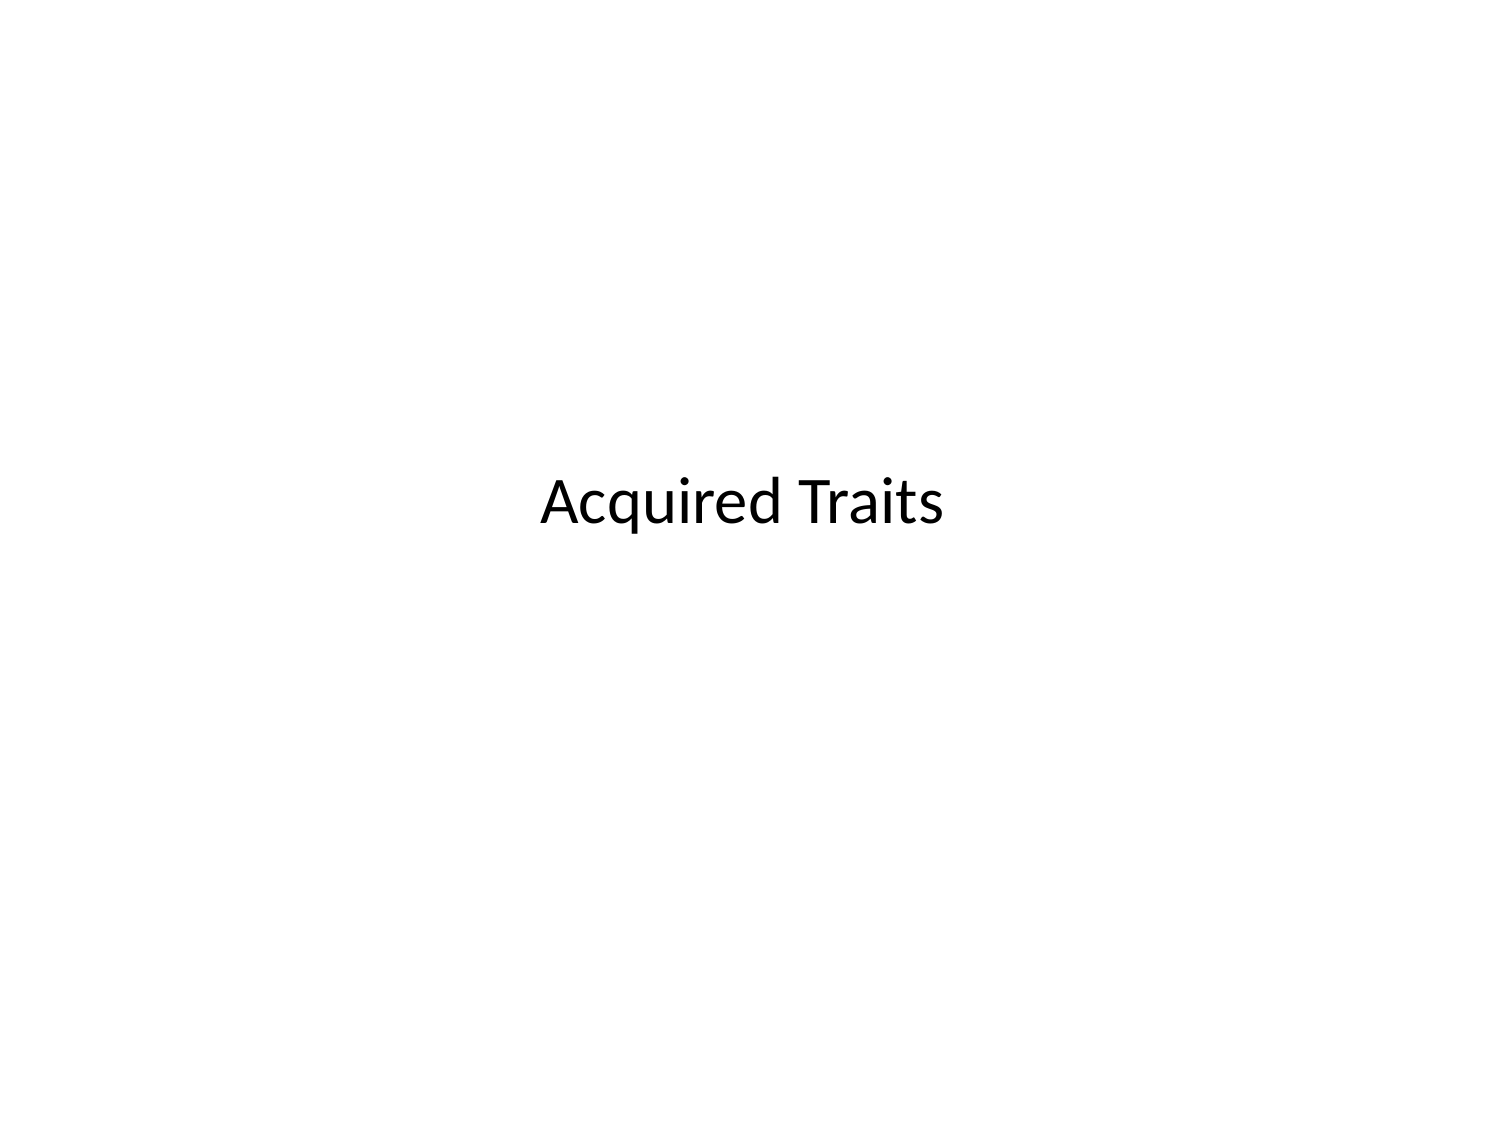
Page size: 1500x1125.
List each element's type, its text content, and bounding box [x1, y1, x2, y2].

list Acquired Traits [75, 262, 1425, 1005]
